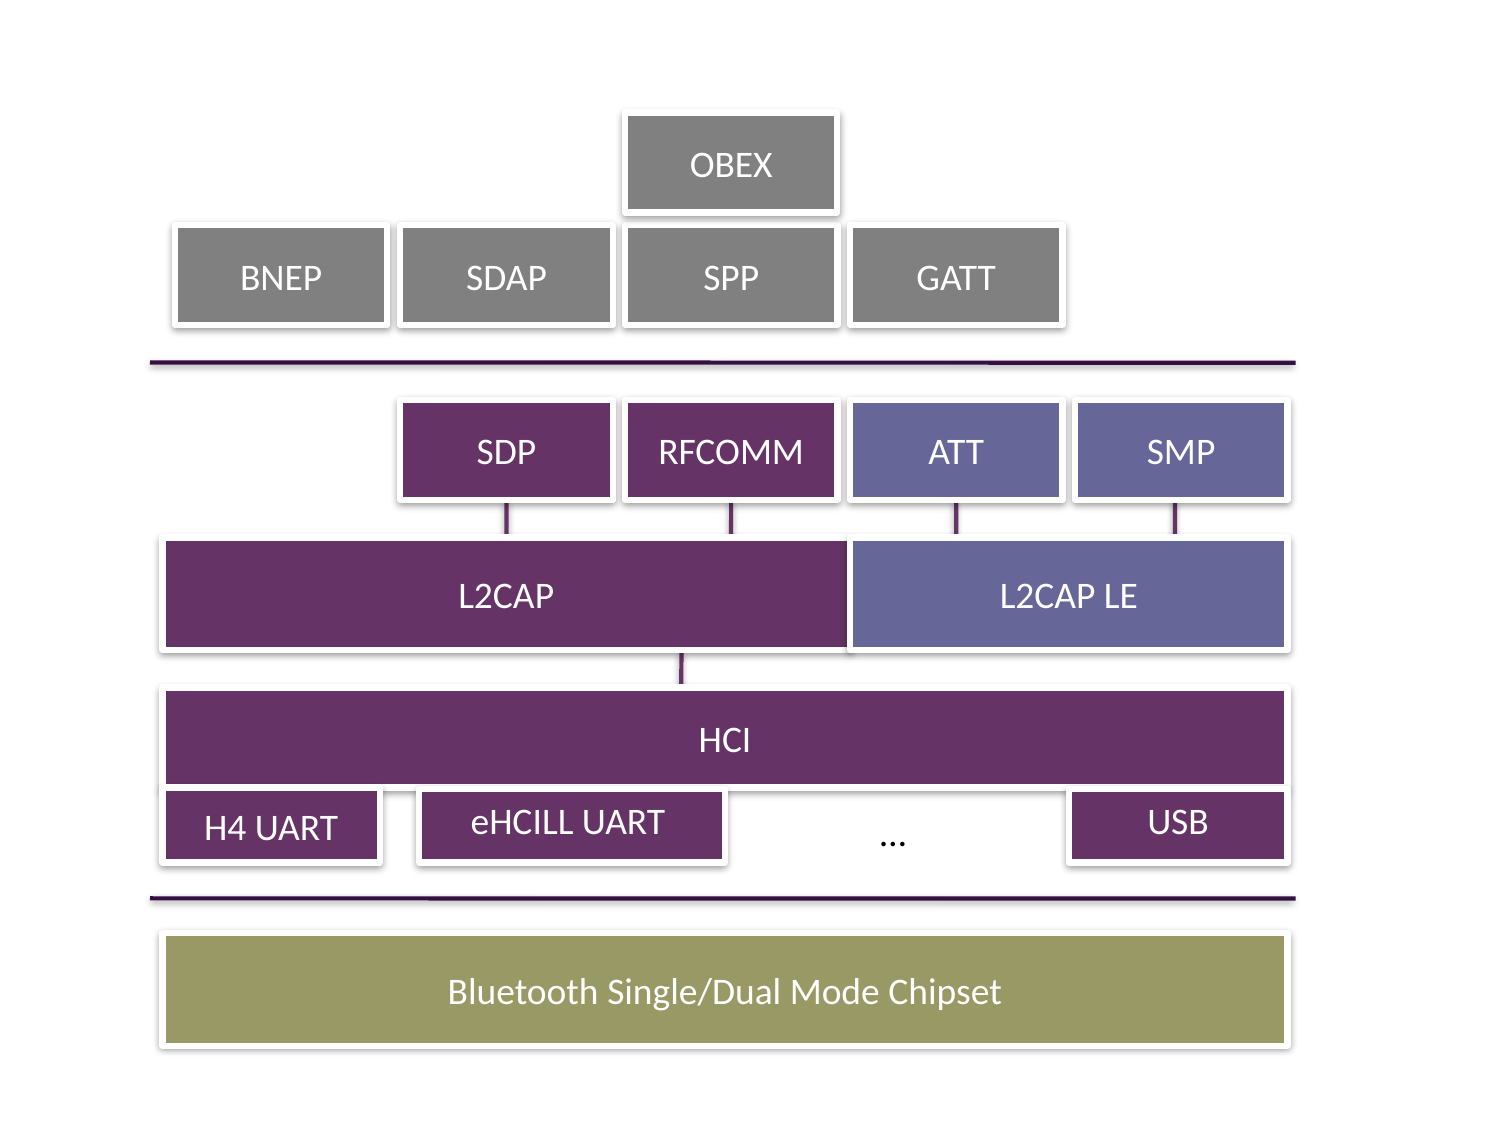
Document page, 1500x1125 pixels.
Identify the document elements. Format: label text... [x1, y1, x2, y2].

text_box SDAP [397, 222, 616, 328]
text_box USB [1066, 786, 1291, 866]
text_box Bluetooth Single/Dual Mode Chipset [159, 930, 1291, 1049]
text_box L2CAP LE [847, 534, 1291, 653]
text_box RFCOMM [622, 397, 841, 503]
text_box GATT [847, 222, 1066, 328]
text_box SPP [622, 223, 841, 328]
text_box … [799, 801, 988, 862]
text_box SMP [1072, 397, 1291, 503]
text_box L2CAP [159, 534, 847, 653]
text_box H4 UART [159, 784, 383, 866]
text_box ATT [847, 397, 1066, 503]
text_box SDP [397, 397, 616, 503]
text_box HCI [159, 684, 1291, 791]
text_box eHCILL UART [416, 786, 728, 866]
text_box BNEP [172, 222, 390, 328]
text_box OBEX [622, 109, 840, 216]
